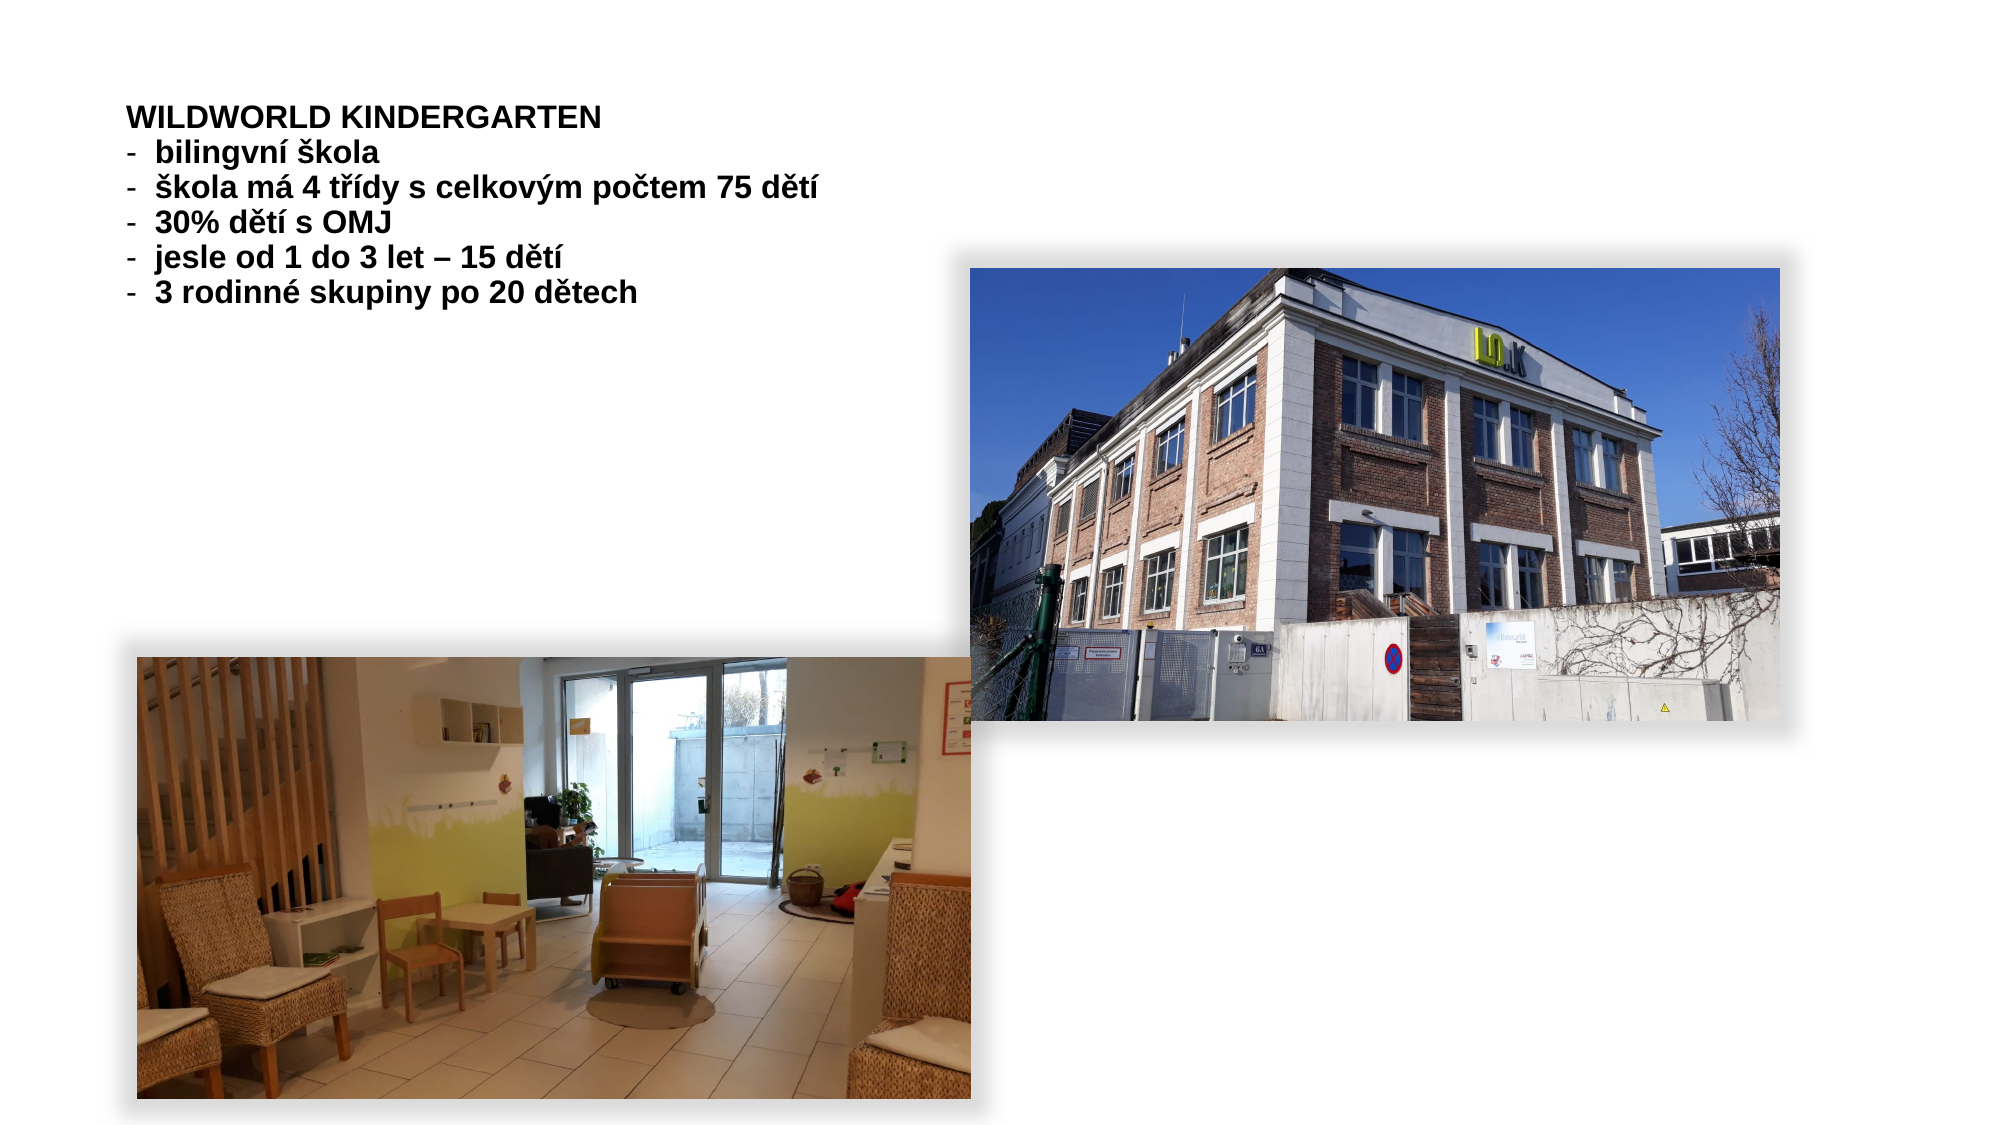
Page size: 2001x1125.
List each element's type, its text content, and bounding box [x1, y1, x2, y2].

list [970, 268, 1780, 721]
picture [137, 657, 971, 1099]
title WILDWORLD KINDERGARTEN - bilingvní škola - škola má 4 třídy s celkovým počtem 75 dětí - 30% dětí s OMJ - jesle od 1 do 3 let – 15 dětí - 3 rodinné skupiny po 20 dětech [110, 59, 1863, 359]
